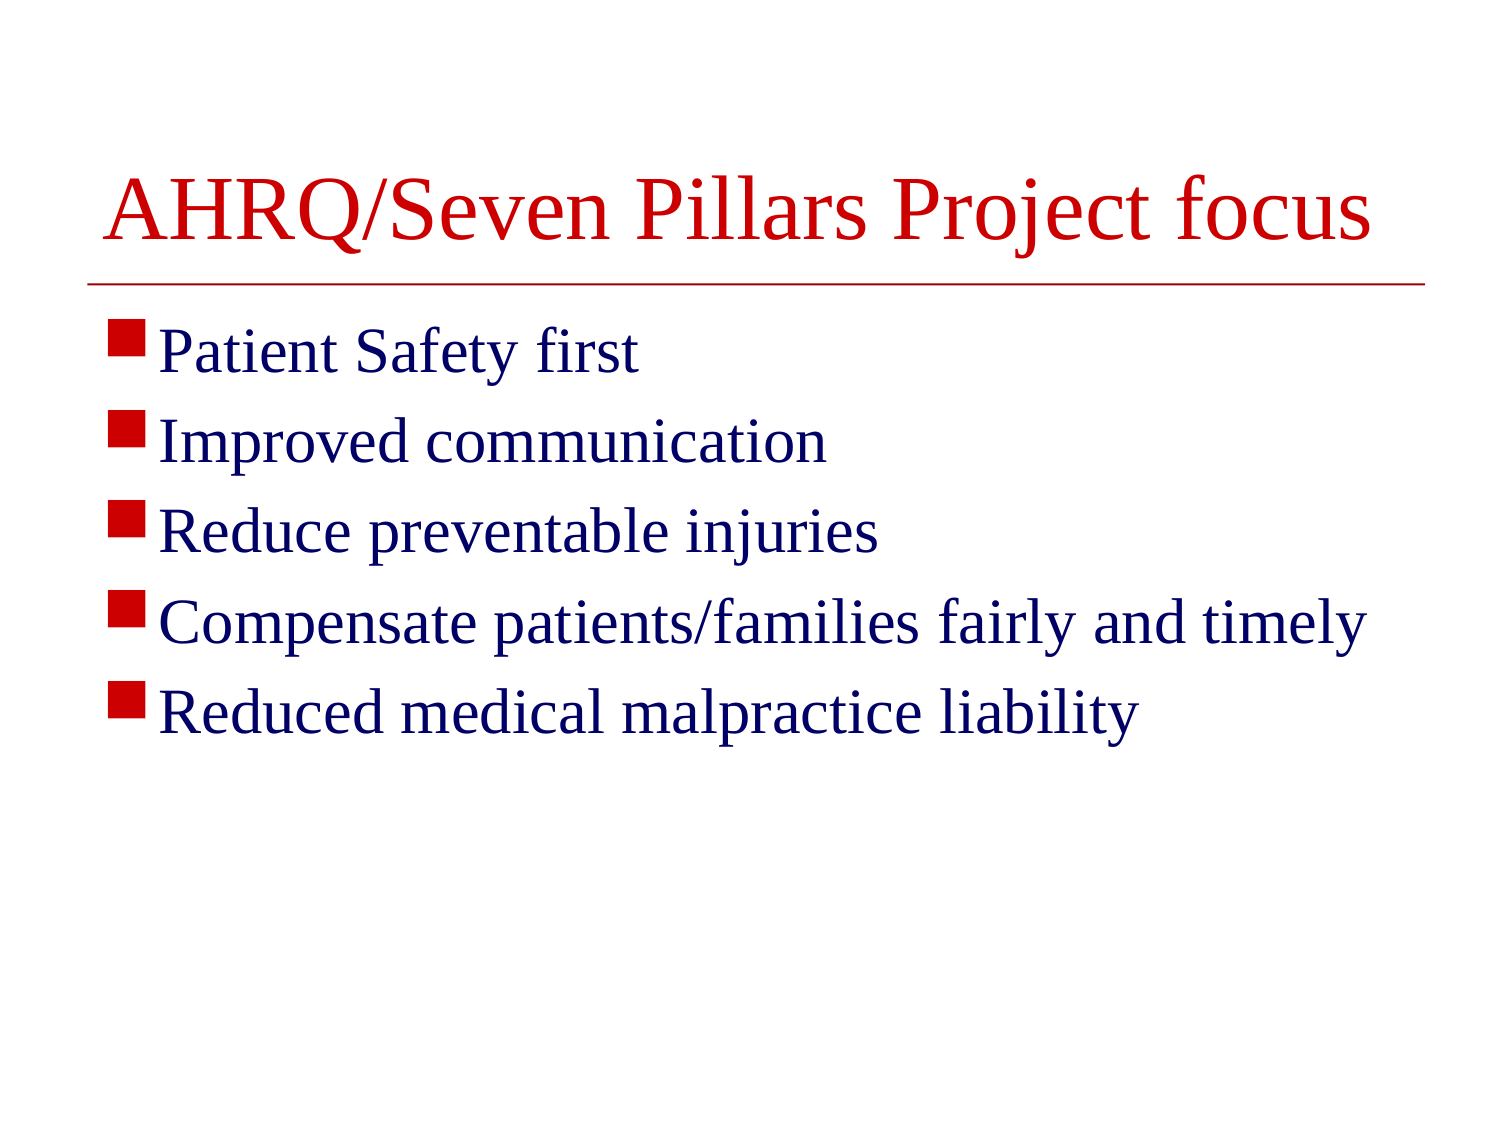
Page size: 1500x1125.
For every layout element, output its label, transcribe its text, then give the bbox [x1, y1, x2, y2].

title AHRQ/Seven Pillars Project focus [87, 77, 1475, 266]
list Patient Safety first Improved communication Reduce preventable injuries Compensate patients/families fairly and timely Reduced medical malpractice liability [87, 299, 1425, 963]
